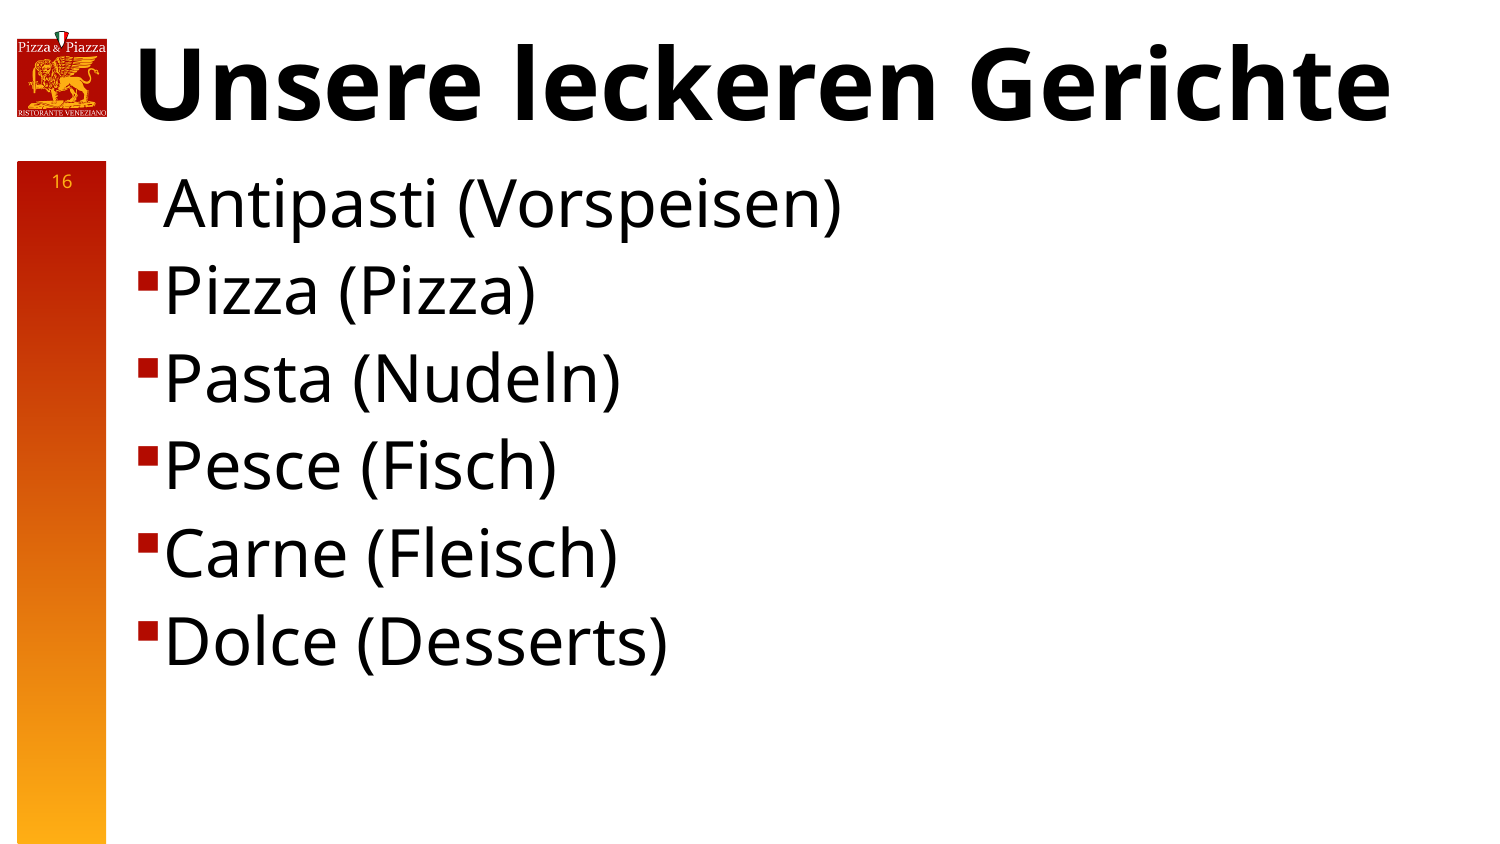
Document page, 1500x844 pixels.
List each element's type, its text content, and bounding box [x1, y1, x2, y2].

slide_number 15 [17, 161, 107, 844]
picture [17, 31, 107, 117]
title Unsere leckeren Gerichte [117, 32, 1483, 145]
list Antipasti (Vorspeisen) Pizza (Pizza) Pasta (Nudeln) Pesce (Fisch) Carne (Fleisch) Dolce (Desserts) [117, 161, 1483, 771]
